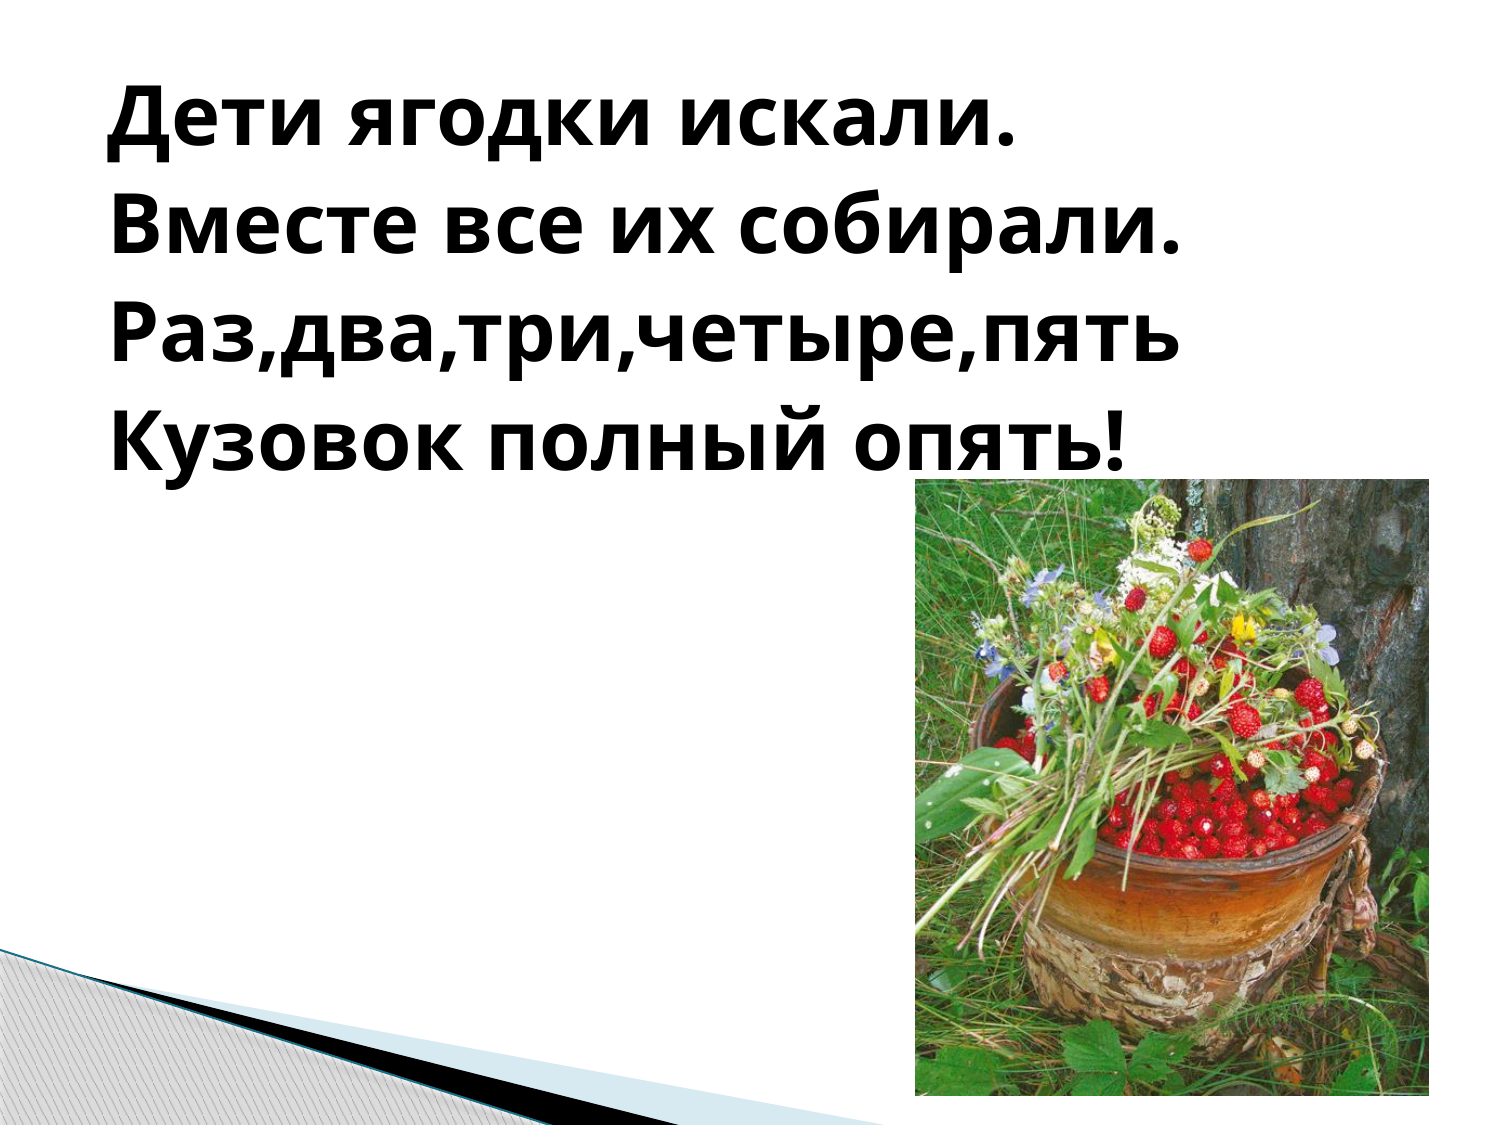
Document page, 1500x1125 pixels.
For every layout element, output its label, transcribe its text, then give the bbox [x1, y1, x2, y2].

list Дети ягодки искали. Вместе все их собирали. Раз,два,три,четыре,пять Кузовок полный опять! [75, 54, 1425, 986]
picture [915, 479, 1430, 1096]
